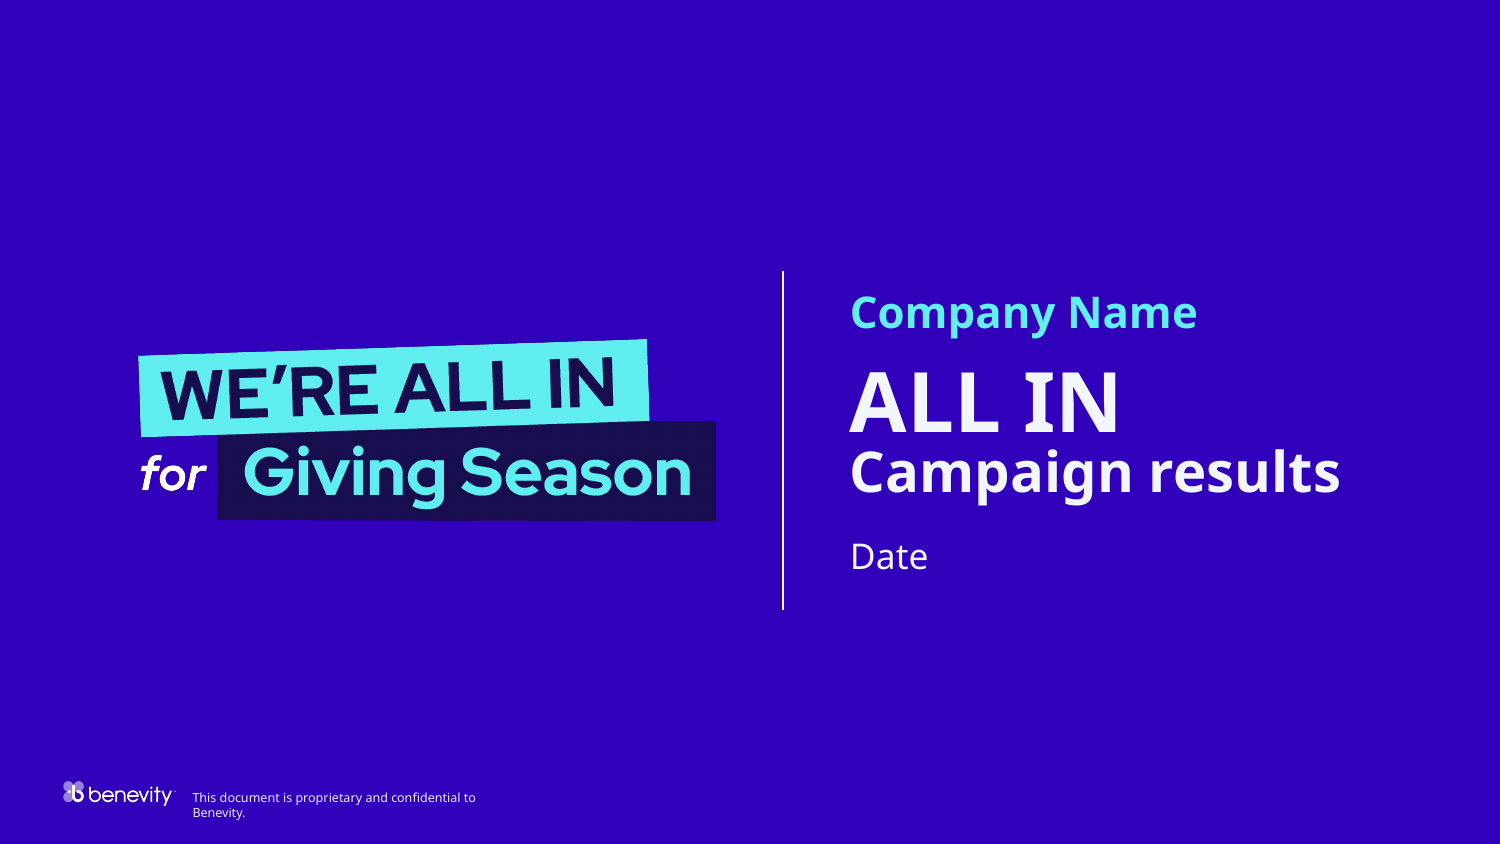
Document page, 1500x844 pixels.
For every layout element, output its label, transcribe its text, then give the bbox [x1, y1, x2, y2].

picture [137, 338, 716, 522]
text_box Company Name [834, 269, 1388, 362]
text_box ALL IN Campaign results [835, 354, 1405, 506]
picture [63, 781, 176, 806]
text_box Date [834, 519, 1388, 612]
